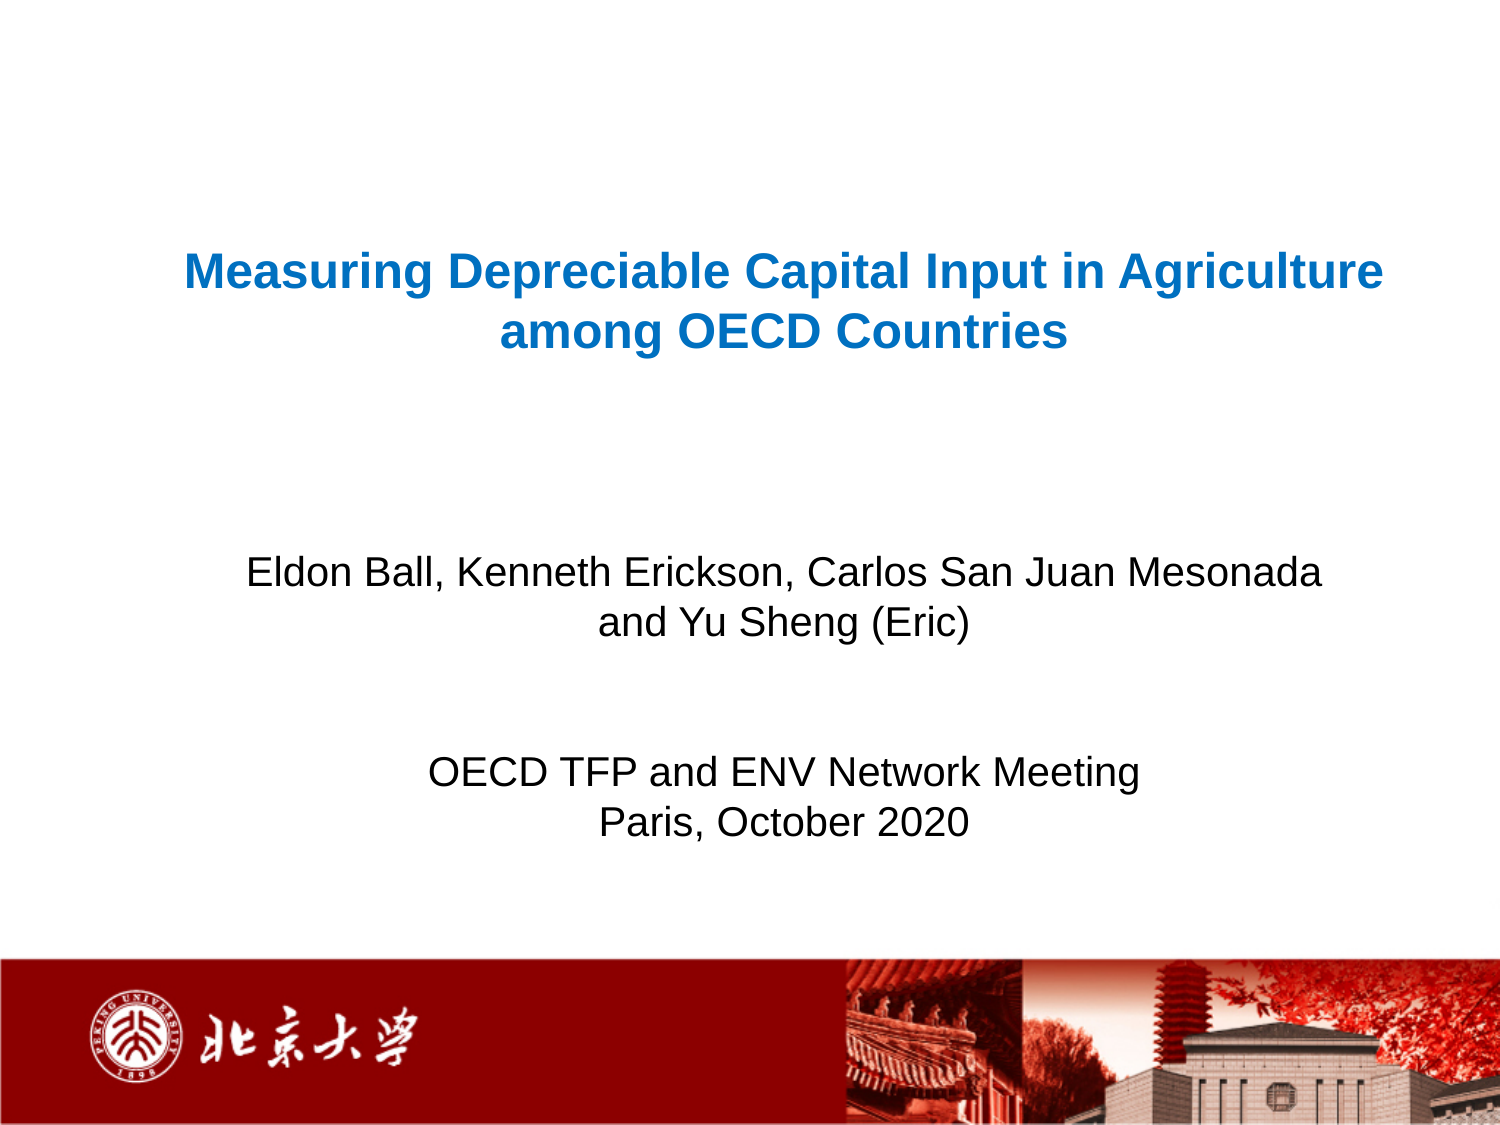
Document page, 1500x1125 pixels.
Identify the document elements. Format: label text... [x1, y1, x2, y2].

picture [0, 0, 1500, 1125]
text_box Measuring Depreciable Capital Input in Agriculture among OECD Countries [99, 238, 1469, 404]
text_box Eldon Ball, Kenneth Erickson, Carlos San Juan Mesonada and Yu Sheng (Eric) OECD TFP and ENV Network Meeting Paris, October 2020 [228, 537, 1341, 898]
